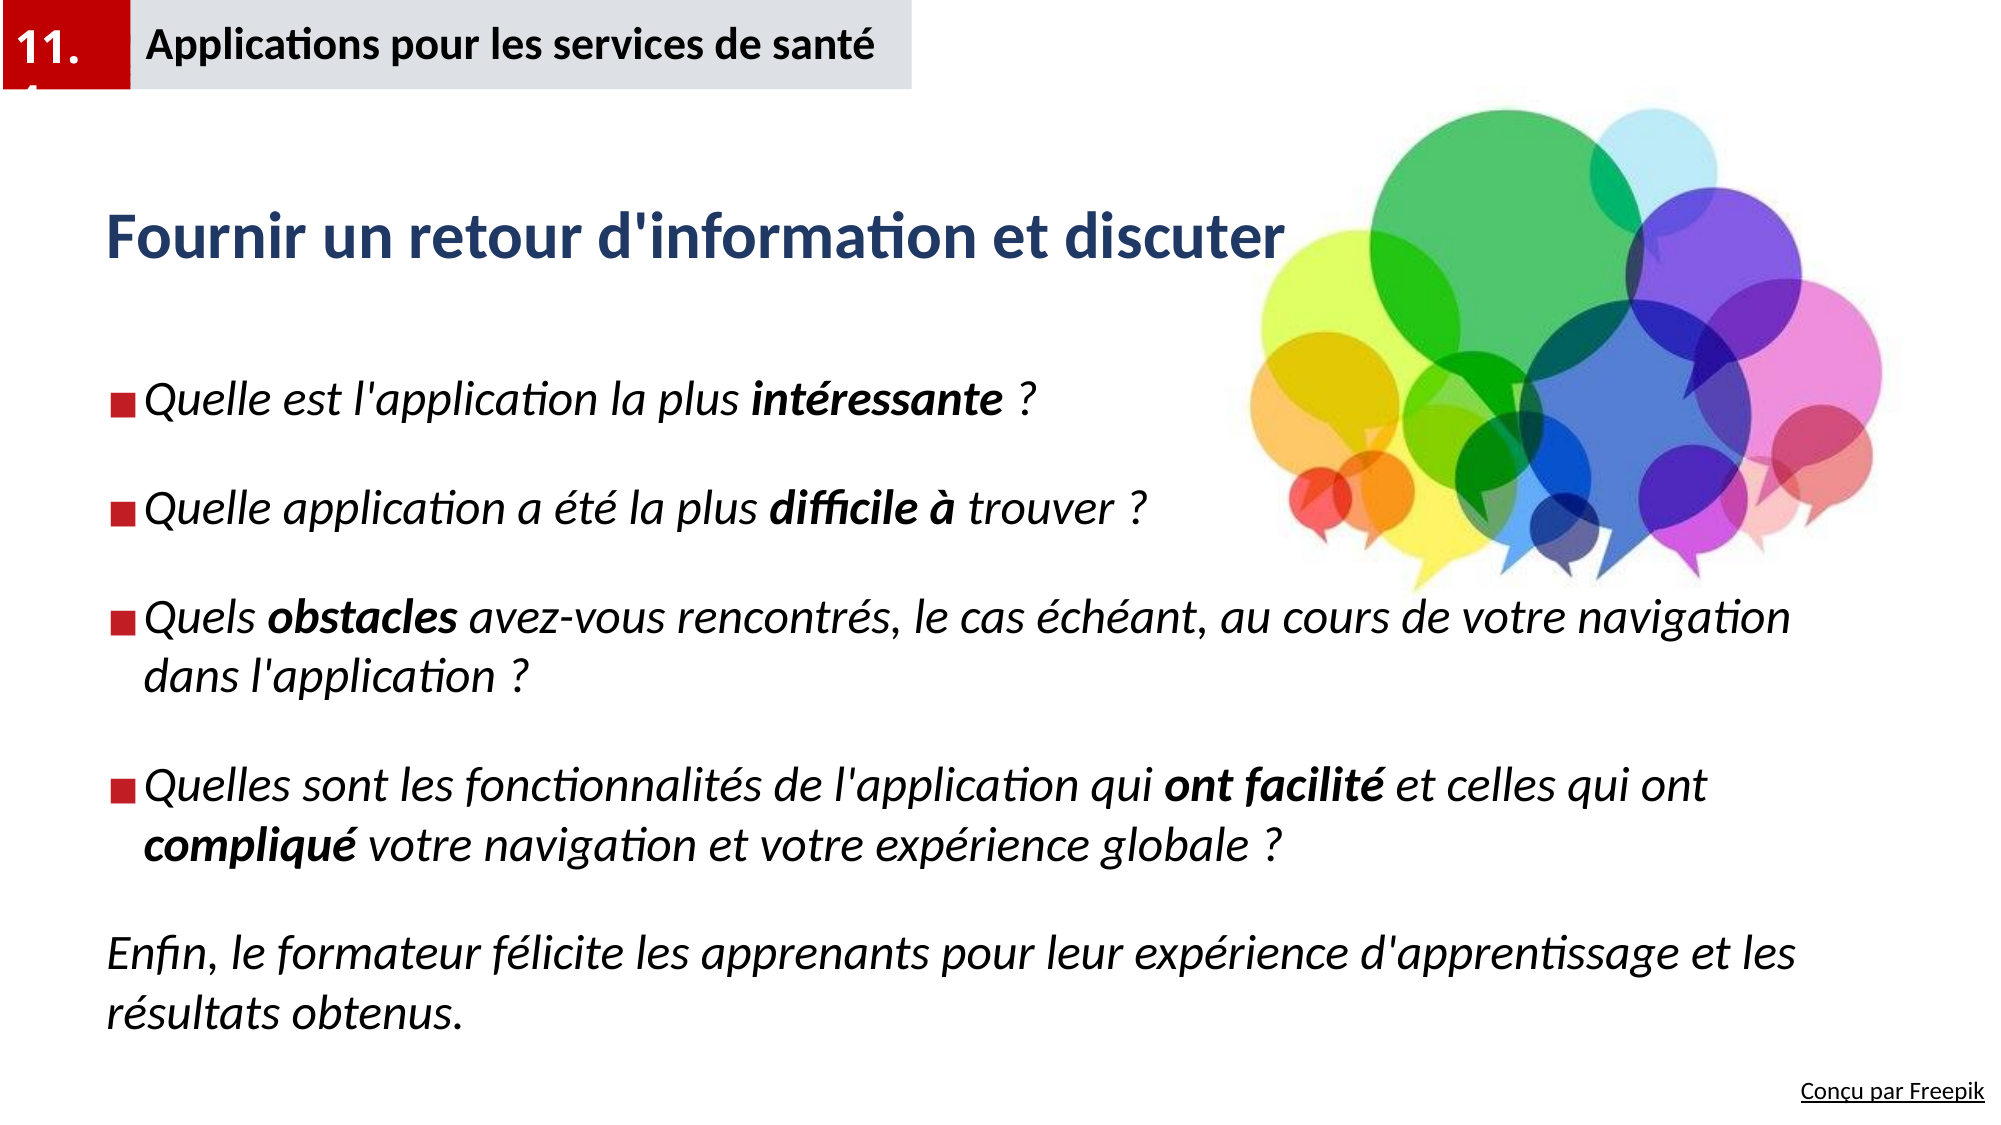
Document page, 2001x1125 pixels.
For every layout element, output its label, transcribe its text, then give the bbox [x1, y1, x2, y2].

picture [1213, 84, 1906, 617]
list Quelle est l'application la plus intéressante ? Quelle application a été la plus difficile à trouver ? Quels obstacles avez-vous rencontrés, le cas échéant, au cours de votre navigation dans l'application ? Quelles sont les fonctionnalités de l'application qui ont facilité et celles qui ont compliqué votre navigation et votre expérience globale ? Enfin, le formateur félicite les apprenants pour leur expérience d'apprentissage et les résultats obtenus. [91, 358, 1906, 1051]
text_box 11.4 [0, 10, 119, 73]
text_box [3, 0, 130, 90]
title Fournir un retour d'information et discuter [91, 177, 1208, 297]
text_box Applications pour les services de santé [130, 0, 912, 90]
text_box Conçu par Freepik [989, 1066, 2000, 1112]
